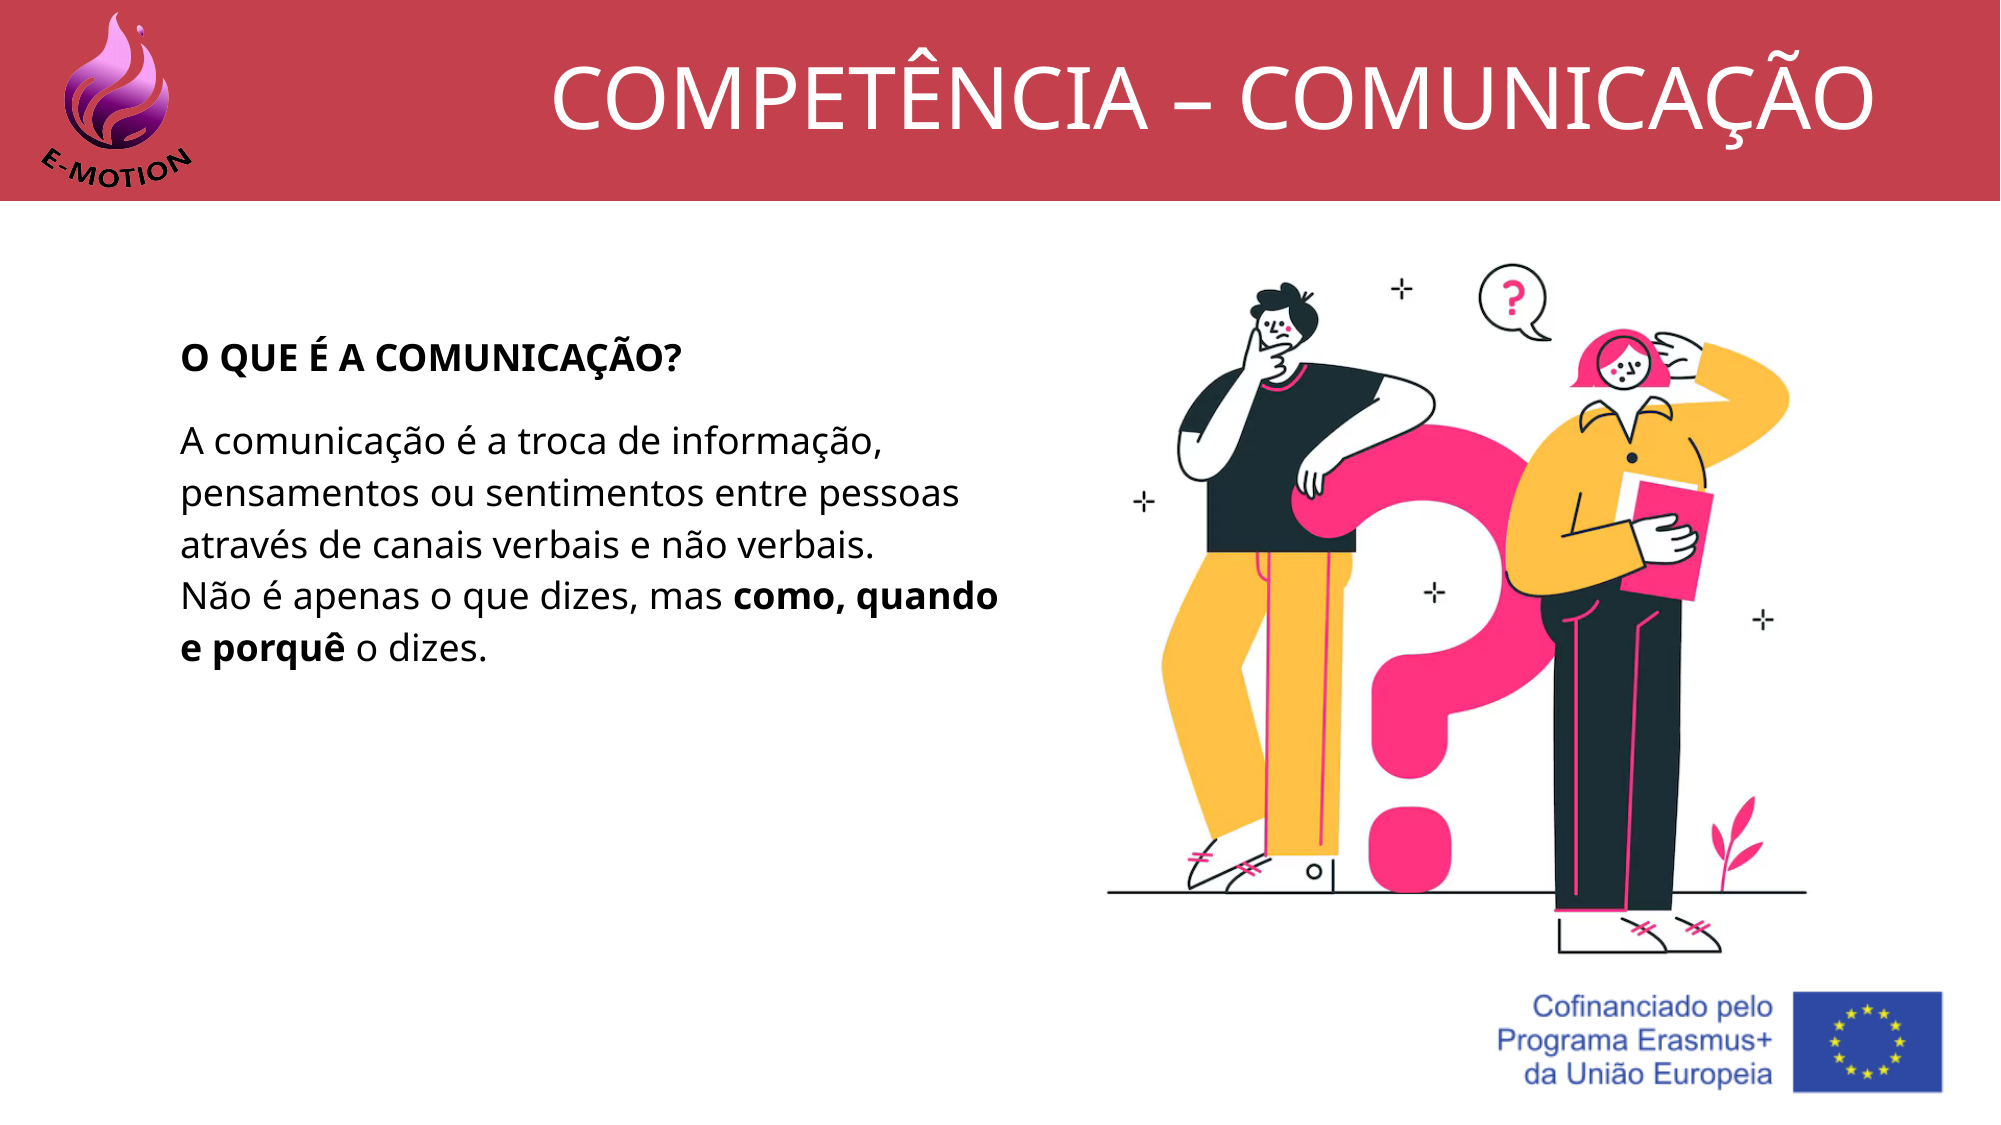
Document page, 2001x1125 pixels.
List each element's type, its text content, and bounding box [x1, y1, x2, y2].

picture [1071, 219, 2000, 1125]
text_box O QUE É A COMUNICAÇÃO? A comunicação é a troca de informação, pensamentos ou sentimentos entre pessoas através de canais verbais e não verbais. Não é apenas o que dizes, mas como, quando e porquê o dizes. [165, 320, 1027, 677]
picture [0, 0, 253, 247]
text_box COMPETÊNCIA – COMUNICAÇÃO [518, 35, 1894, 183]
